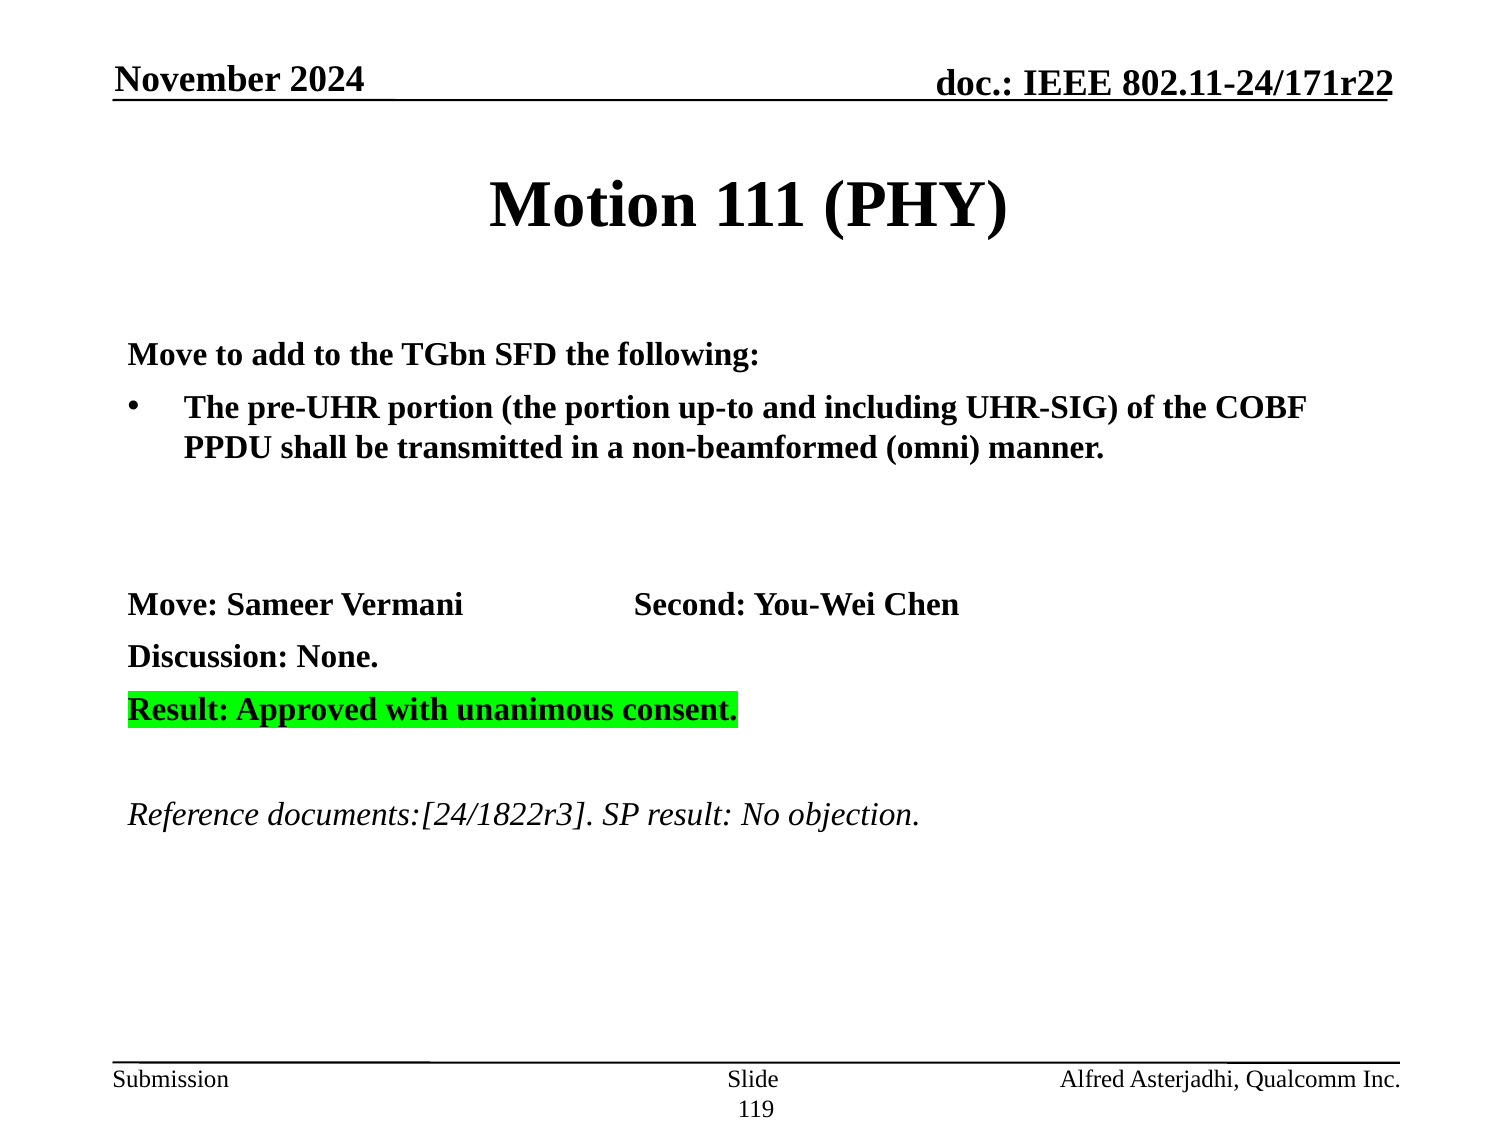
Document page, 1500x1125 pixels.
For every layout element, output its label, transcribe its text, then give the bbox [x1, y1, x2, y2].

footer Alfred Asterjadhi, Qualcomm Inc. [878, 1061, 1402, 1093]
slide_number Slide 119 [712, 1061, 800, 1123]
title Motion 111 (PHY) [112, 112, 1388, 288]
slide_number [114, 54, 423, 100]
list Move to add to the TGbn SFD the following: The pre-UHR portion (the portion up-to and including UHR-SIG) of the COBF PPDU shall be transmitted in a non-beamformed (omni) manner. Move: Sameer Vermani Second: You-Wei Chen Discussion: None. Result: Approved with unanimous consent. Reference documents:[24/1822r3]. SP result: No objection. [112, 324, 1388, 1000]
